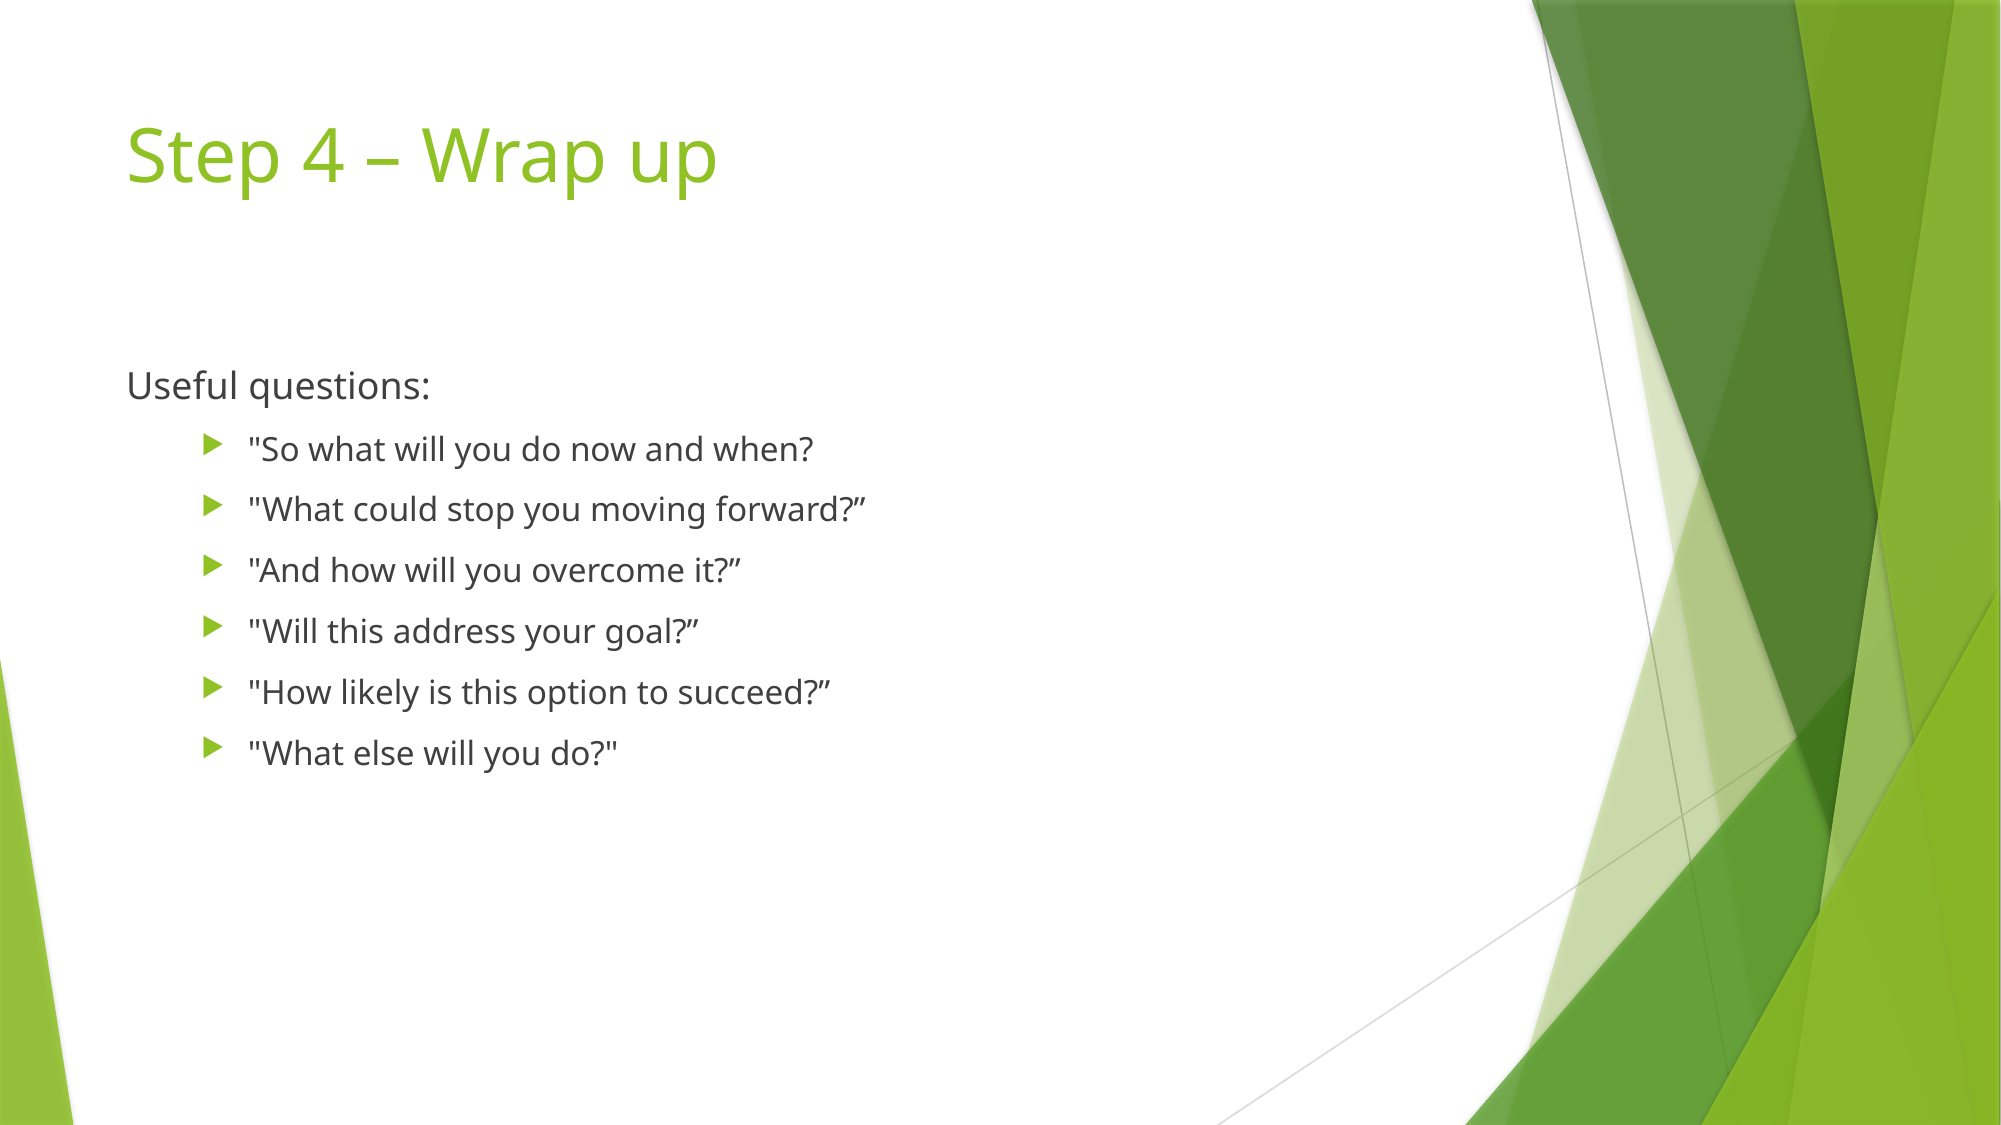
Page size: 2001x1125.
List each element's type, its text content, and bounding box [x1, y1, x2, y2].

title Step 4 – Wrap up [111, 99, 1522, 317]
list Useful questions: "So what will you do now and when? "What could stop you moving forward?” "And how will you overcome it?” "Will this address your goal?” "How likely is this option to succeed?” "What else will you do?" [111, 354, 1522, 992]
